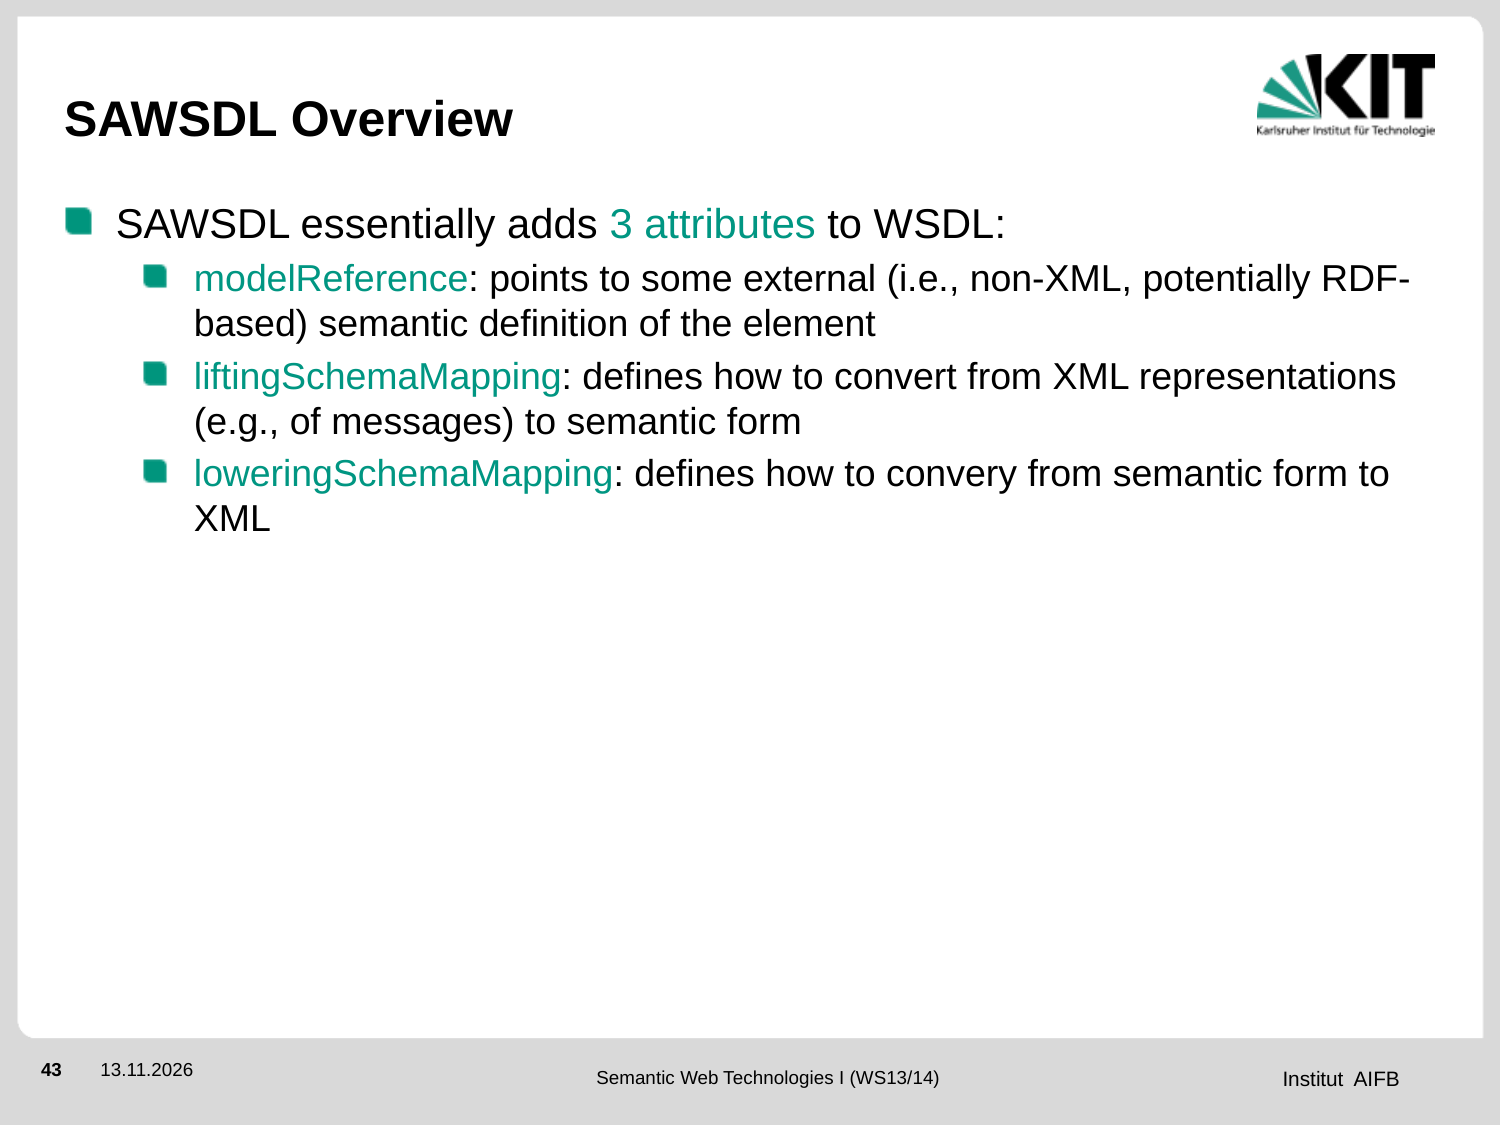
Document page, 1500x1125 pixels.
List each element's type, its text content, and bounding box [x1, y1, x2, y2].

picture [0, 0, 1500, 1125]
list SAWSDL essentially adds 3 attributes to WSDL: modelReference: points to some external (i.e., non-XML, potentially RDF-based) semantic definition of the element liftingSchemaMapping: defines how to convert from XML representations (e.g., of messages) to semantic form loweringSchemaMapping: defines how to convery from semantic form to XML [64, 196, 1436, 1000]
title SAWSDL Overview [64, 54, 1198, 147]
